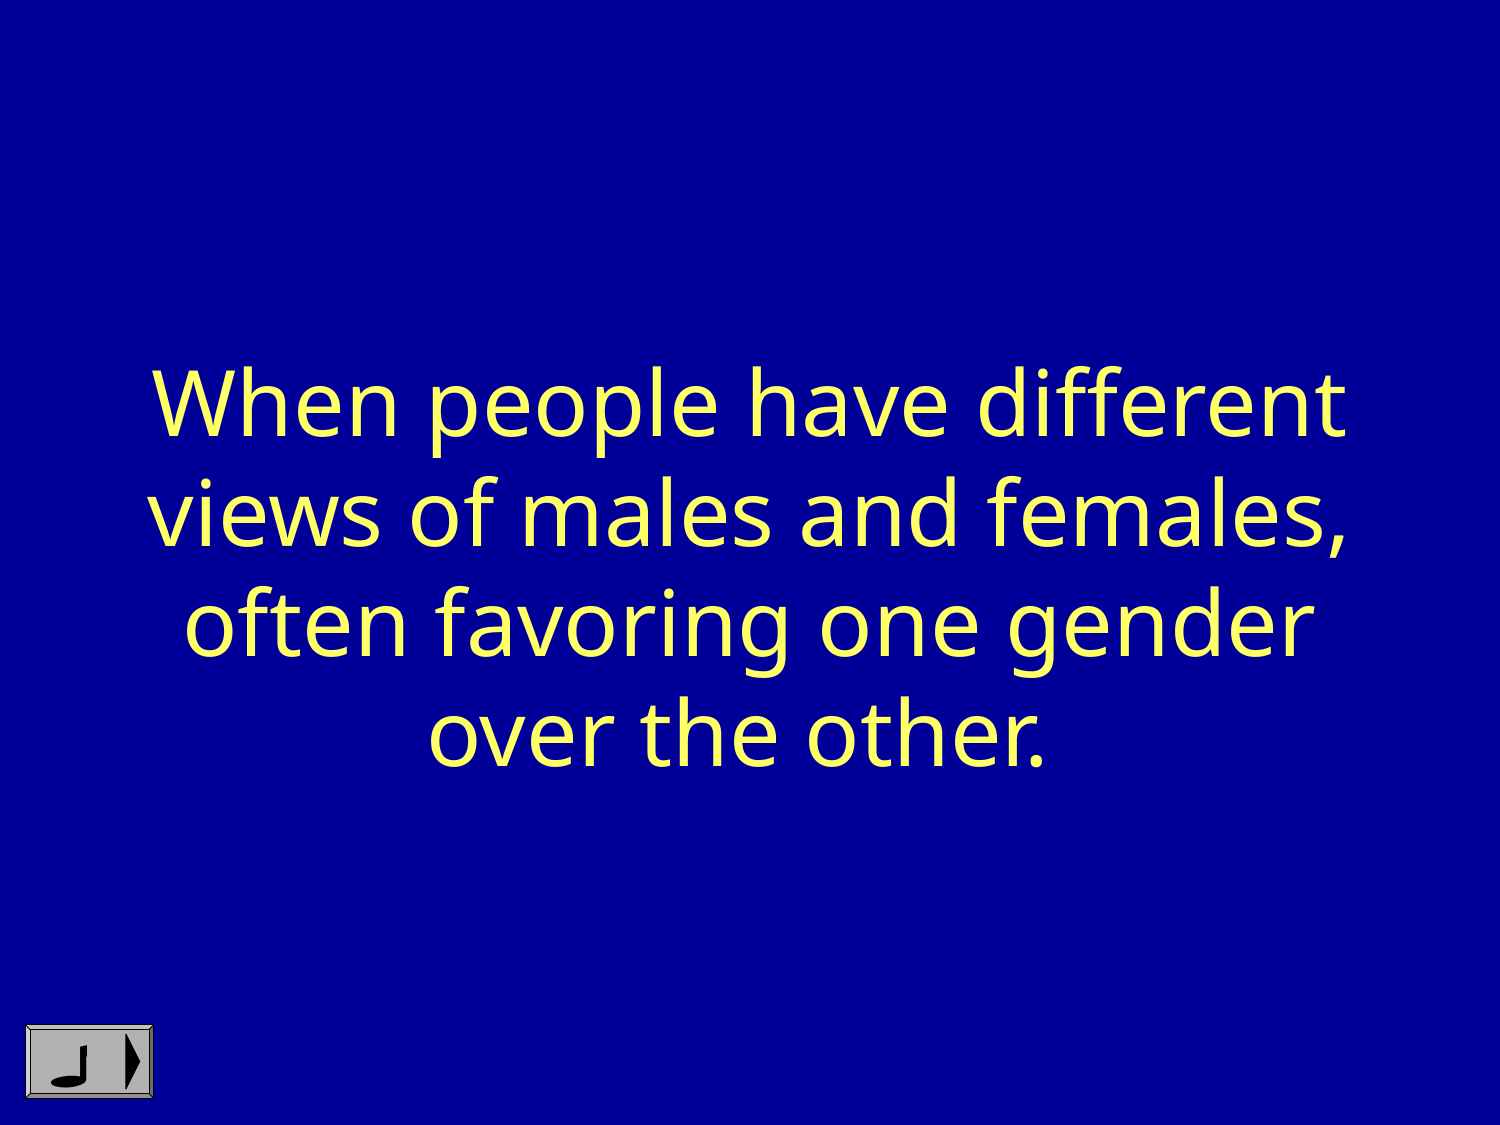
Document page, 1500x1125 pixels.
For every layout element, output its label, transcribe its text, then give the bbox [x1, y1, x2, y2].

title When people have different views of males and females, often favoring one gender over the other. [112, 99, 1388, 1031]
picture [24, 1024, 156, 1101]
